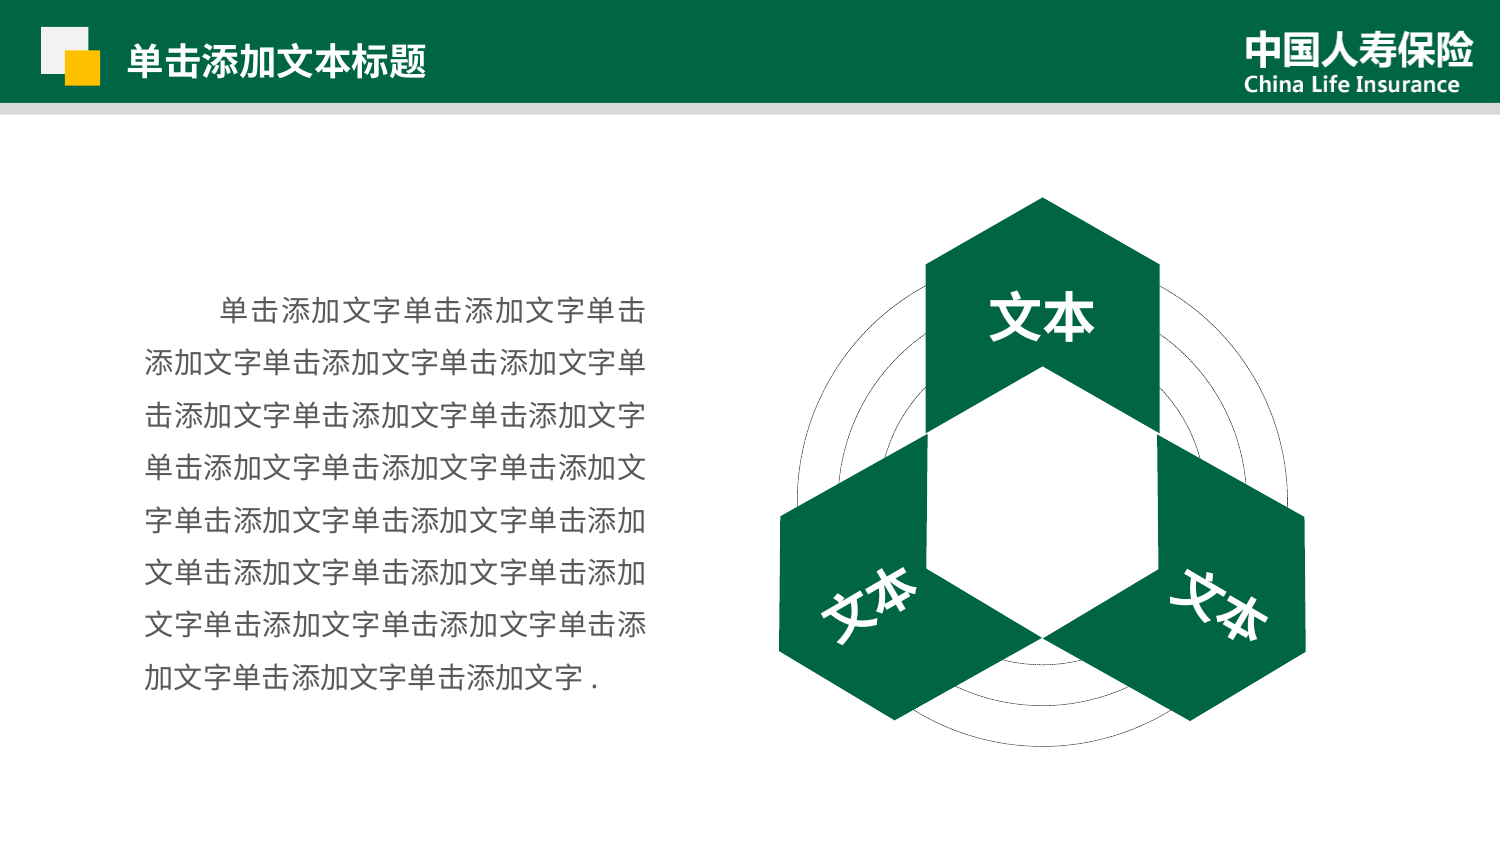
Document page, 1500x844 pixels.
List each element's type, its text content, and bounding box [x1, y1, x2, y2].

text_box [39, 25, 91, 76]
picture [1240, 21, 1500, 100]
text_box 文本 [1040, 432, 1308, 723]
text_box [1162, 284, 1290, 505]
text_box 文本 [776, 431, 1042, 723]
text_box 文本 [923, 195, 1162, 434]
text_box [0, 101, 1500, 117]
text_box [915, 689, 1170, 749]
text_box [836, 332, 923, 482]
text_box 单击添加文本标题 [112, 30, 491, 91]
text_box 单击添加文字单击添加文字单击添加文字单击添加文字单击添加文字单击添加文字单击添加文字单击添加文字单击添加文字单击添加文字单击添加文字单击添加文字单击添加文字单击添加文单击添加文字单击添加文字单击添加文字单击添加文字单击添加文字单击添加文字单击添加文字单击添加文字. [130, 267, 662, 702]
text_box [795, 284, 923, 505]
text_box [1162, 333, 1248, 482]
text_box [63, 48, 102, 88]
text_box [956, 641, 1128, 708]
text_box [0, 0, 1500, 101]
text_box [929, 370, 1156, 635]
